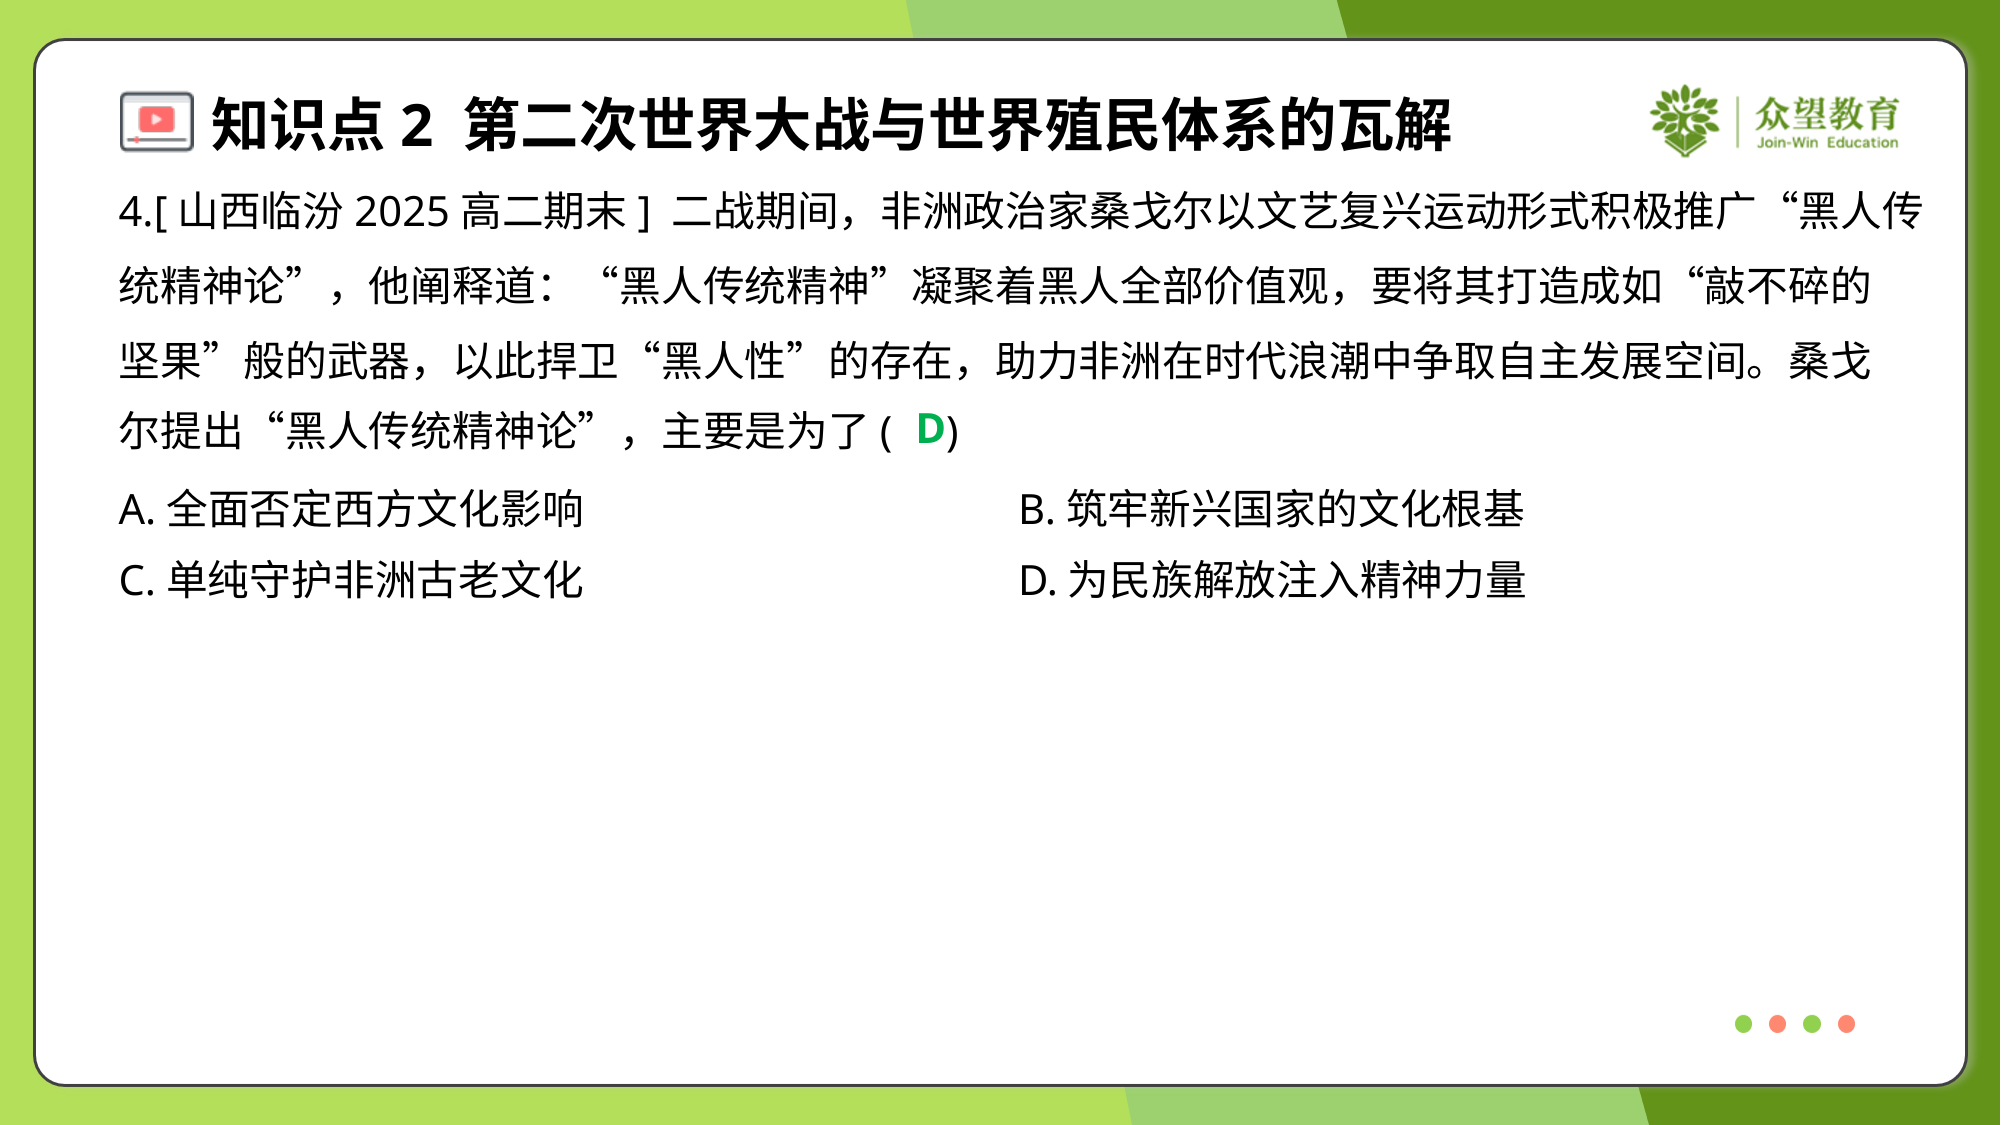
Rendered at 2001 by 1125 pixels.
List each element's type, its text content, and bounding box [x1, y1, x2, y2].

text_box 4.[山西临汾2025高二期末] 二战期间，非洲政治家桑戈尔以文艺复兴运动形式积极推广“黑人传 统精神论”，他阐释道：“黑人传统精神”凝聚着黑人全部价值观，要将其打造成如“敲不碎的 坚果”般的武器，以此捍卫“黑人性”的存在，助力非洲在时代浪潮中争取自主发展空间。桑戈 尔提出“黑人传统精神论”，主要是为了( ) [118, 159, 1883, 448]
picture [0, 0, 2000, 1125]
text_box A.全面否定西方文化影响 B.筑牢新兴国家的文化根基 C.单纯守护非洲古老文化 D.为民族解放注入精神力量 [118, 457, 1883, 597]
text_box D [899, 381, 963, 446]
